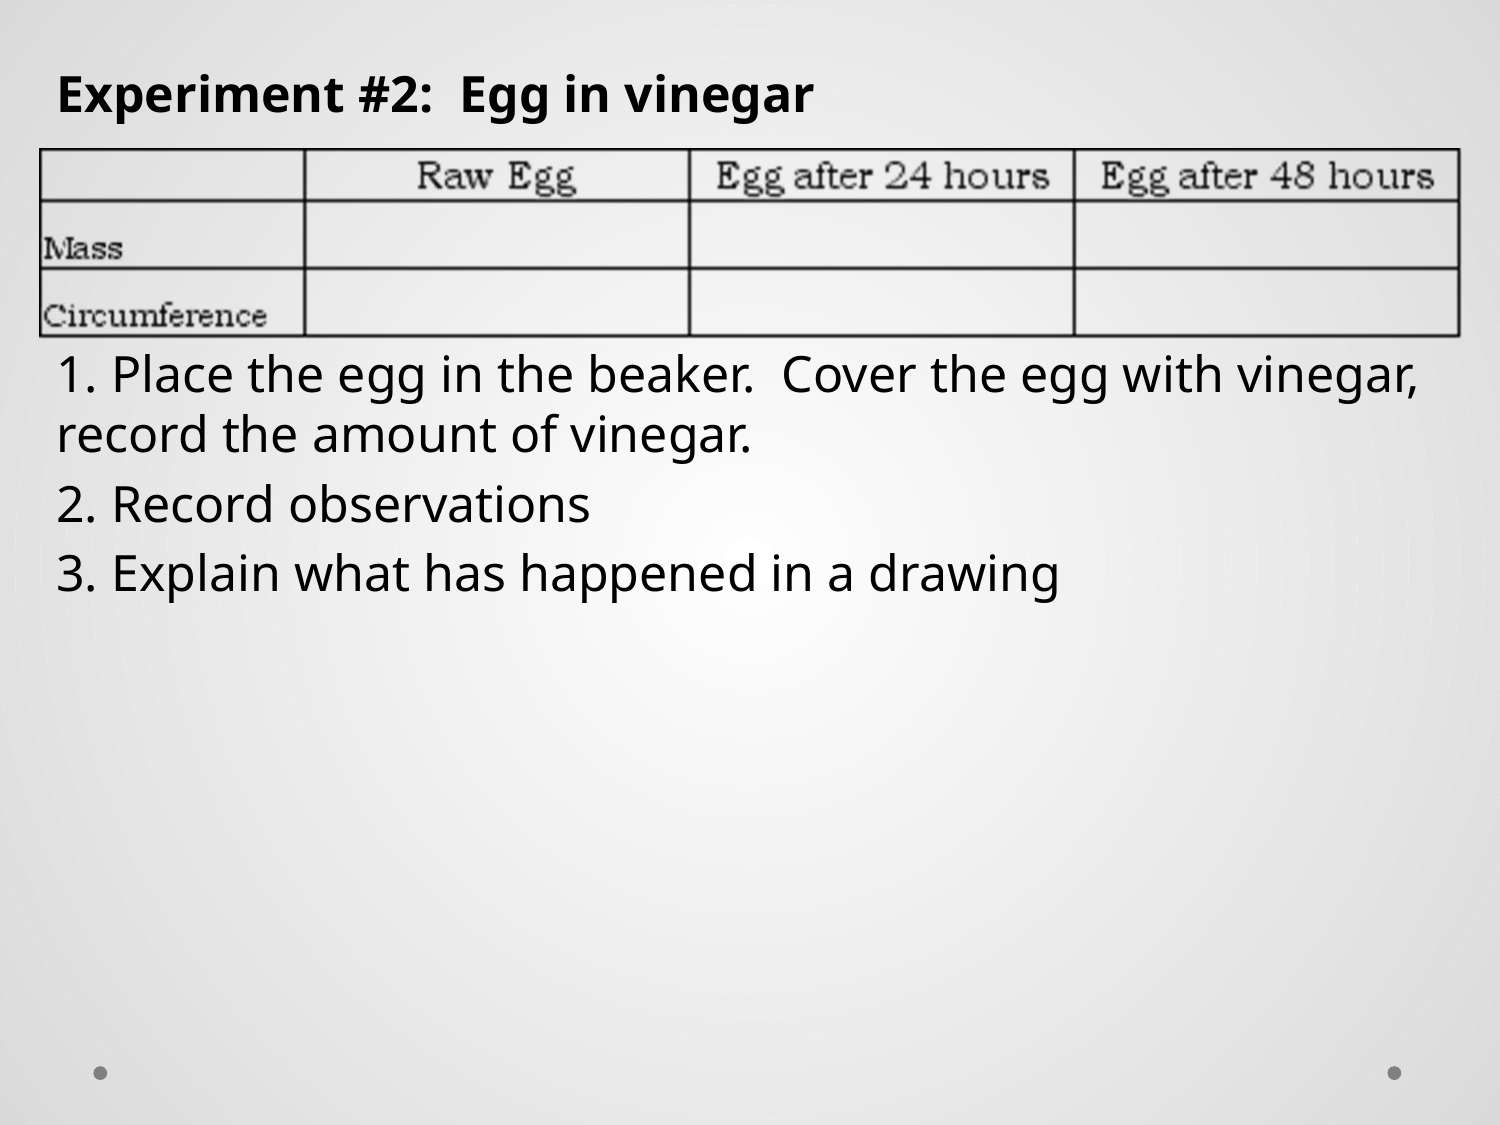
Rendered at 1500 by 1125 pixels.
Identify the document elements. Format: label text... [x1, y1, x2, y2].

list Experiment #2: Egg in vinegar 1. Place the egg in the beaker. Cover the egg with vinegar, record the amount of vinegar. 2. Record observations 3. Explain what has happened in a drawing [41, 54, 1447, 147]
picture [39, 148, 1463, 340]
list Experiment #2: Egg in vinegar 1. Place the egg in the beaker. Cover the egg with vinegar, record the amount of vinegar. 2. Record observations 3. Explain what has happened in a drawing [41, 348, 1447, 1106]
